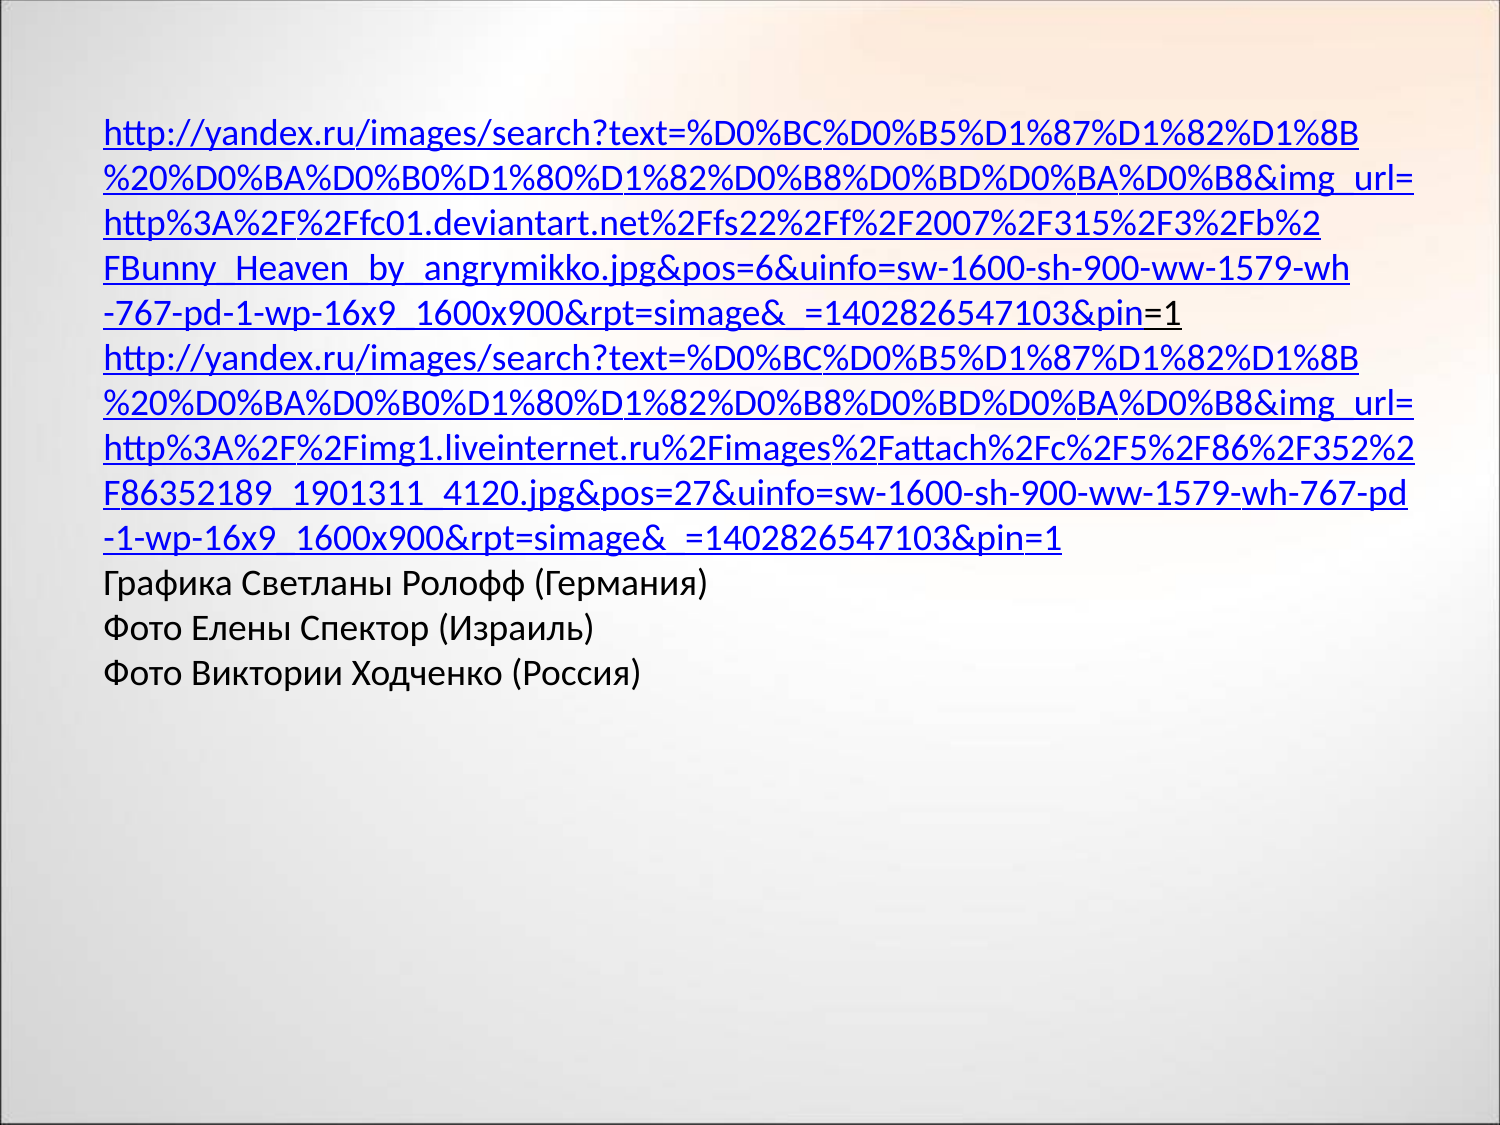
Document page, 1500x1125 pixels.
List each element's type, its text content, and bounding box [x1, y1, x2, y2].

text_box http://yandex.ru/images/search?text=%D0%BC%D0%B5%D1%87%D1%82%D1%8B%20%D0%BA%D0%B0%D1%80%D1%82%D0%B8%D0%BD%D0%BA%D0%B8&img_url=http%3A%2F%2Ffc01.deviantart.net%2Ffs22%2Ff%2F2007%2F315%2F3%2Fb%2FBunny_Heaven_by_angrymikko.jpg&pos=6&uinfo=sw-1600-sh-900-ww-1579-wh-767-pd-1-wp-16x9_1600x900&rpt=simage&_=1402826547103&pin=1 http://yandex.ru/images/search?text=%D0%BC%D0%B5%D1%87%D1%82%D1%8B%20%D0%BA%D0%B0%D1%80%D1%82%D0%B8%D0%BD%D0%BA%D0%B8&img_url=http%3A%2F%2Fimg1.liveinternet.ru%2Fimages%2Fattach%2Fc%2F5%2F86%2F352%2F86352189_1901311_4120.jpg&pos=27&uinfo=sw-1600-sh-900-ww-1579-wh-767-pd-1-wp-16x9_1600x900&rpt=simage&_=1402826547103&pin=1 Графика Светланы Ролофф (Германия) Фото Елены Спектор (Израиль) Фото Виктории Ходченко (Россия) [88, 100, 1436, 701]
picture [0, 0, 1500, 1125]
